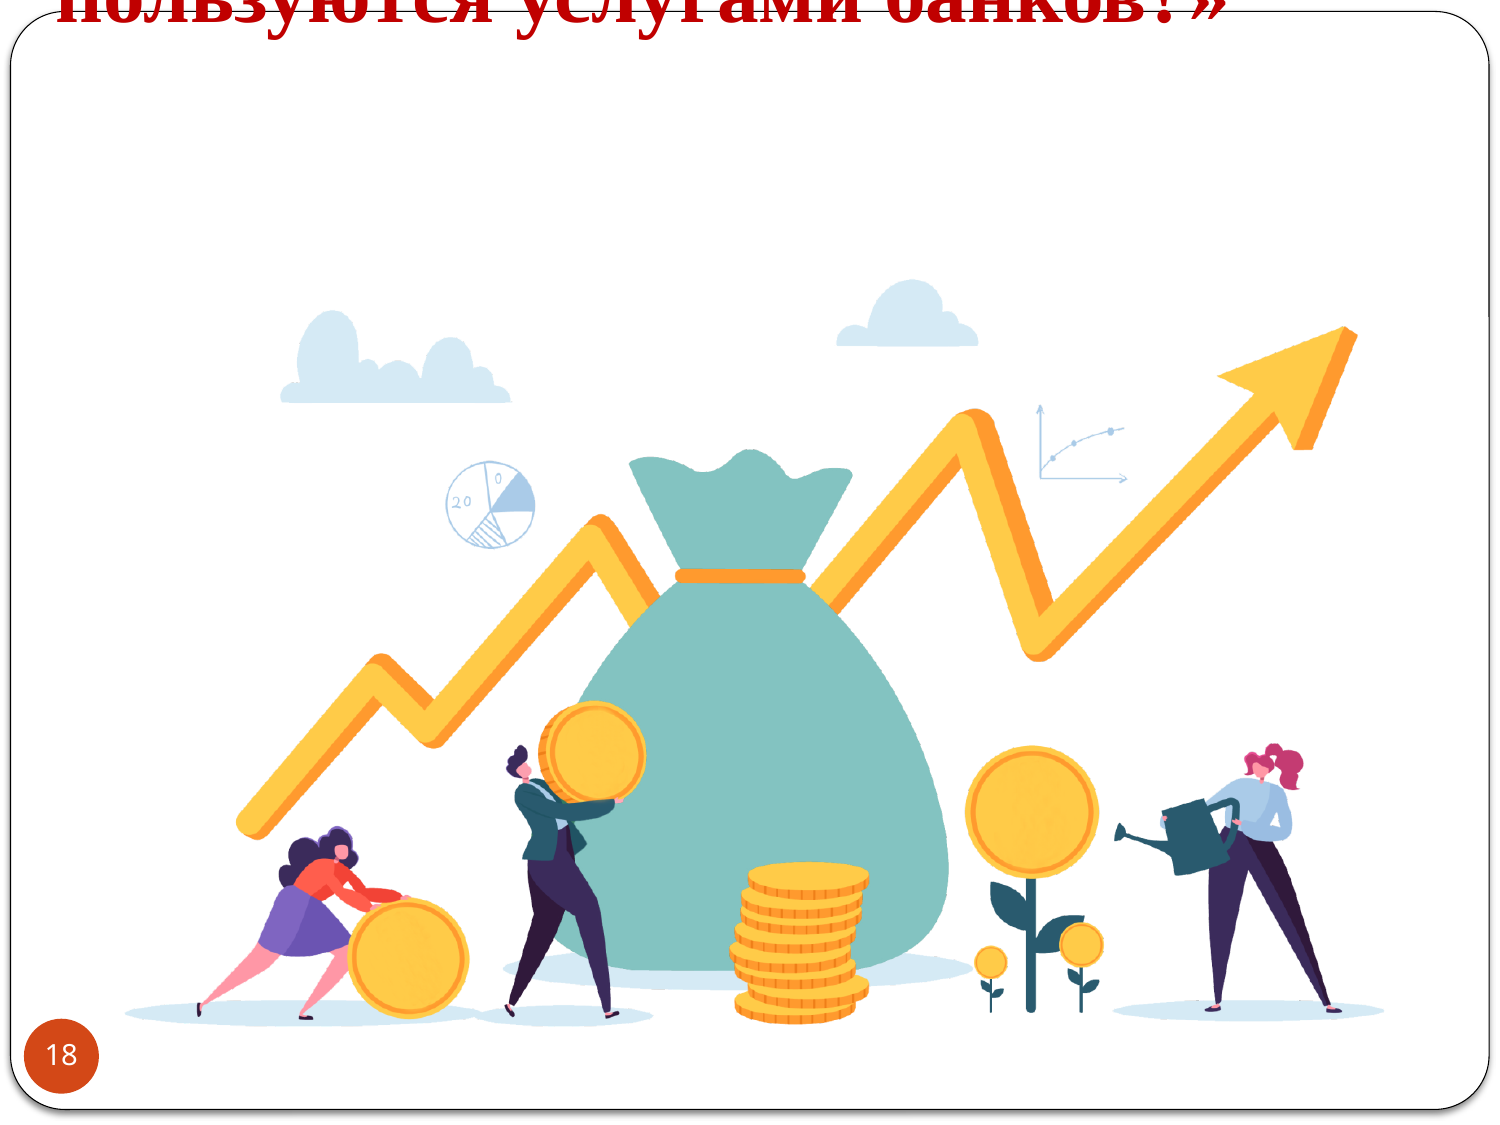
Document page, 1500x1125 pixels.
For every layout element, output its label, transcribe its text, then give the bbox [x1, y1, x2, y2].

slide_number 18 [23, 1018, 58, 1094]
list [64, 266, 1436, 1094]
title «Почему люди пользуются услугами банков?» [38, 101, 1497, 315]
